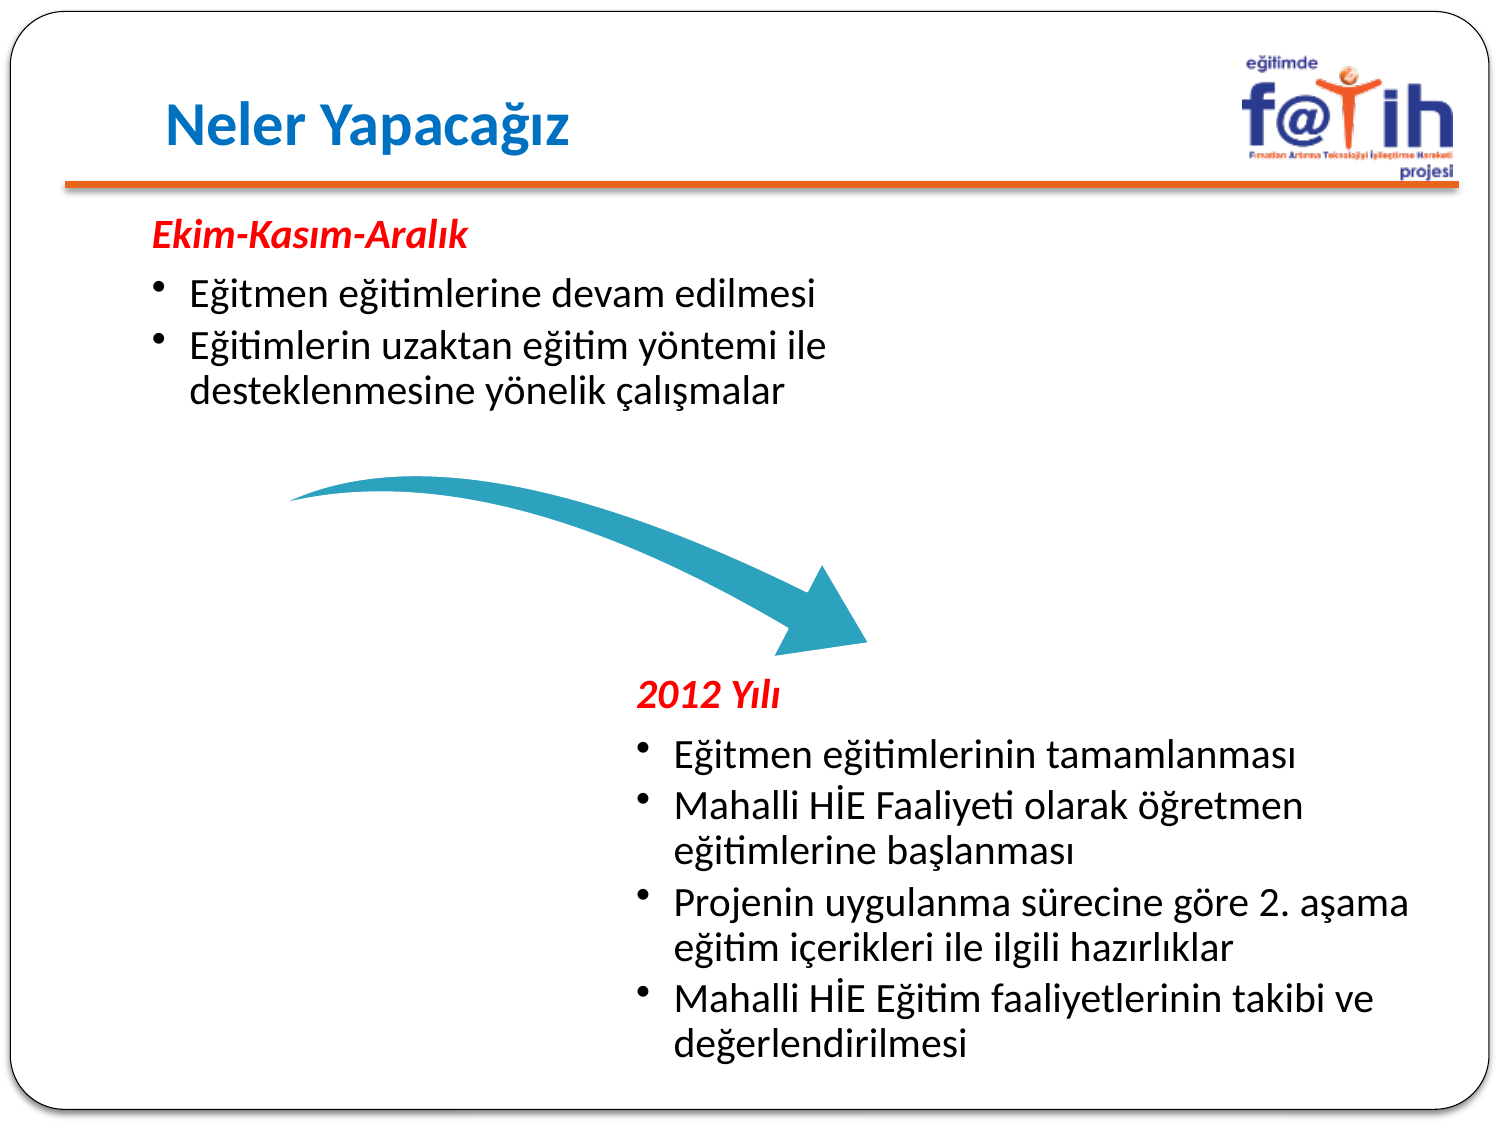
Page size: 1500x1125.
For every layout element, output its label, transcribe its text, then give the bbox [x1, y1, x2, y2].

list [149, 237, 1426, 1024]
title Neler Yapacağız [150, 45, 1425, 173]
picture [1242, 54, 1453, 182]
